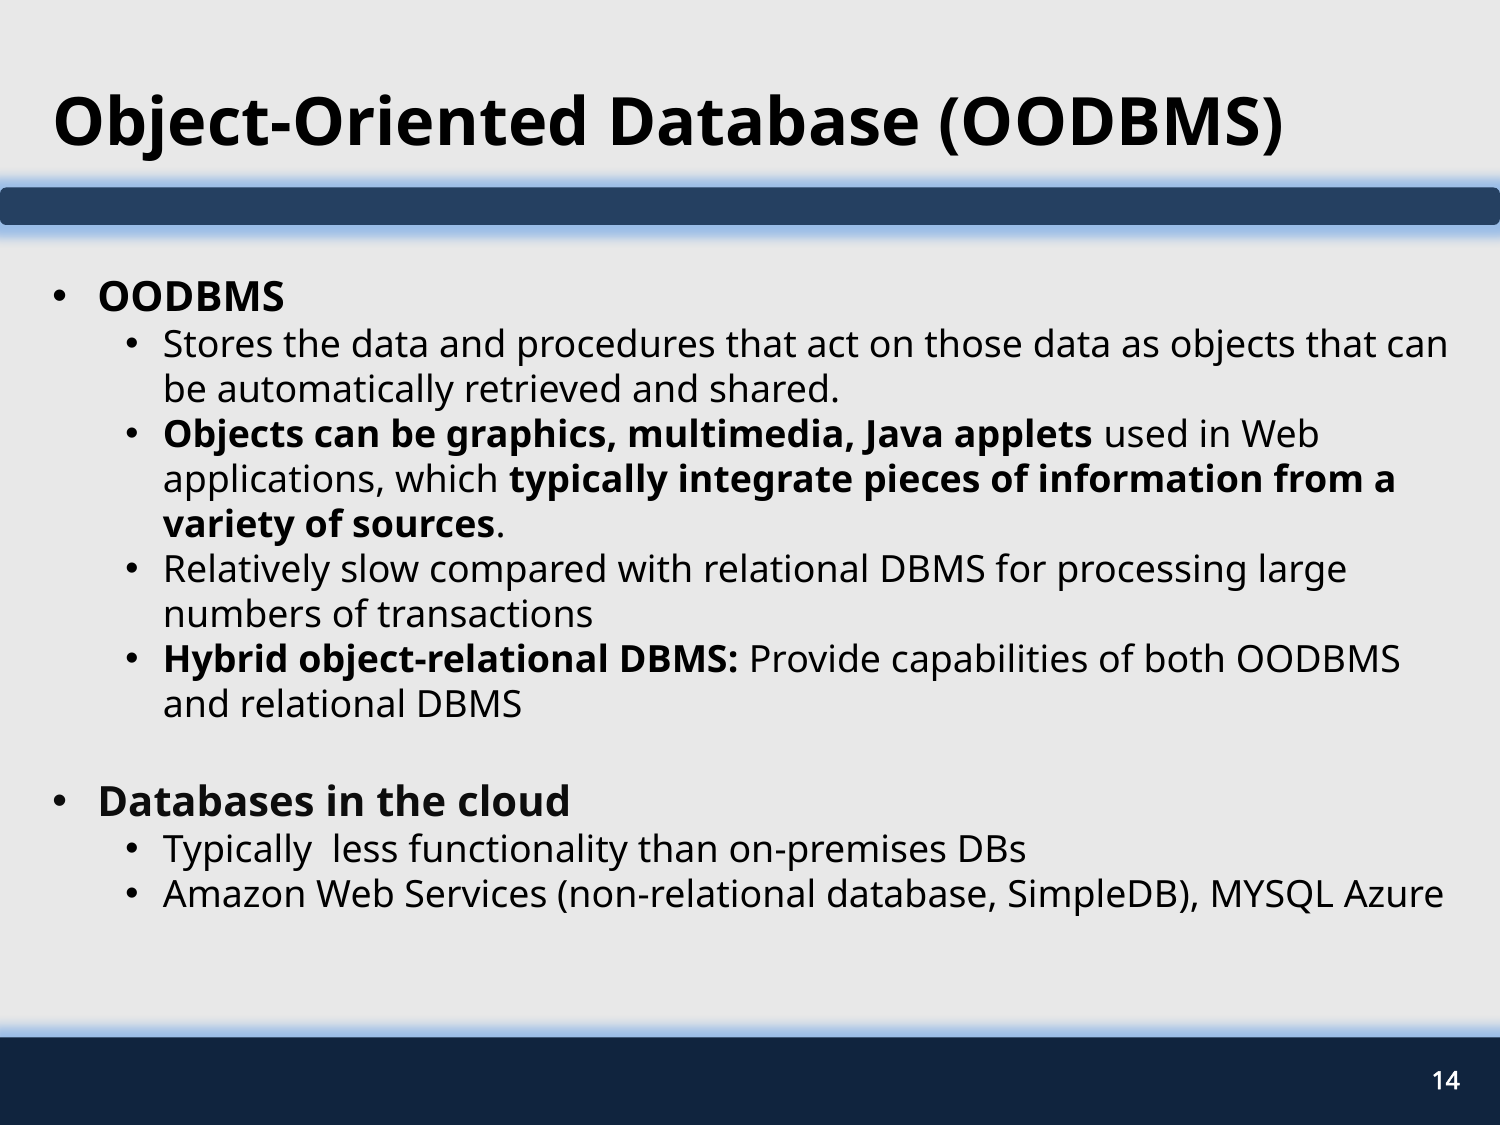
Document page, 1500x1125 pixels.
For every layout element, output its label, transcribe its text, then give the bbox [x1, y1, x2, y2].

list OODBMS Stores the data and procedures that act on those data as objects that can be automatically retrieved and shared. Objects can be graphics, multimedia, Java applets used in Web applications, which typically integrate pieces of information from a variety of sources. Relatively slow compared with relational DBMS for processing large numbers of transactions Hybrid object-relational DBMS: Provide capabilities of both OODBMS and relational DBMS Databases in the cloud Typically less functionality than on-premises DBs Amazon Web Services (non-relational database, SimpleDB), MYSQL Azure [37, 262, 1475, 1013]
title Object-Oriented Database (OODBMS) [37, 62, 1338, 176]
slide_number 14 [1412, 1050, 1475, 1113]
